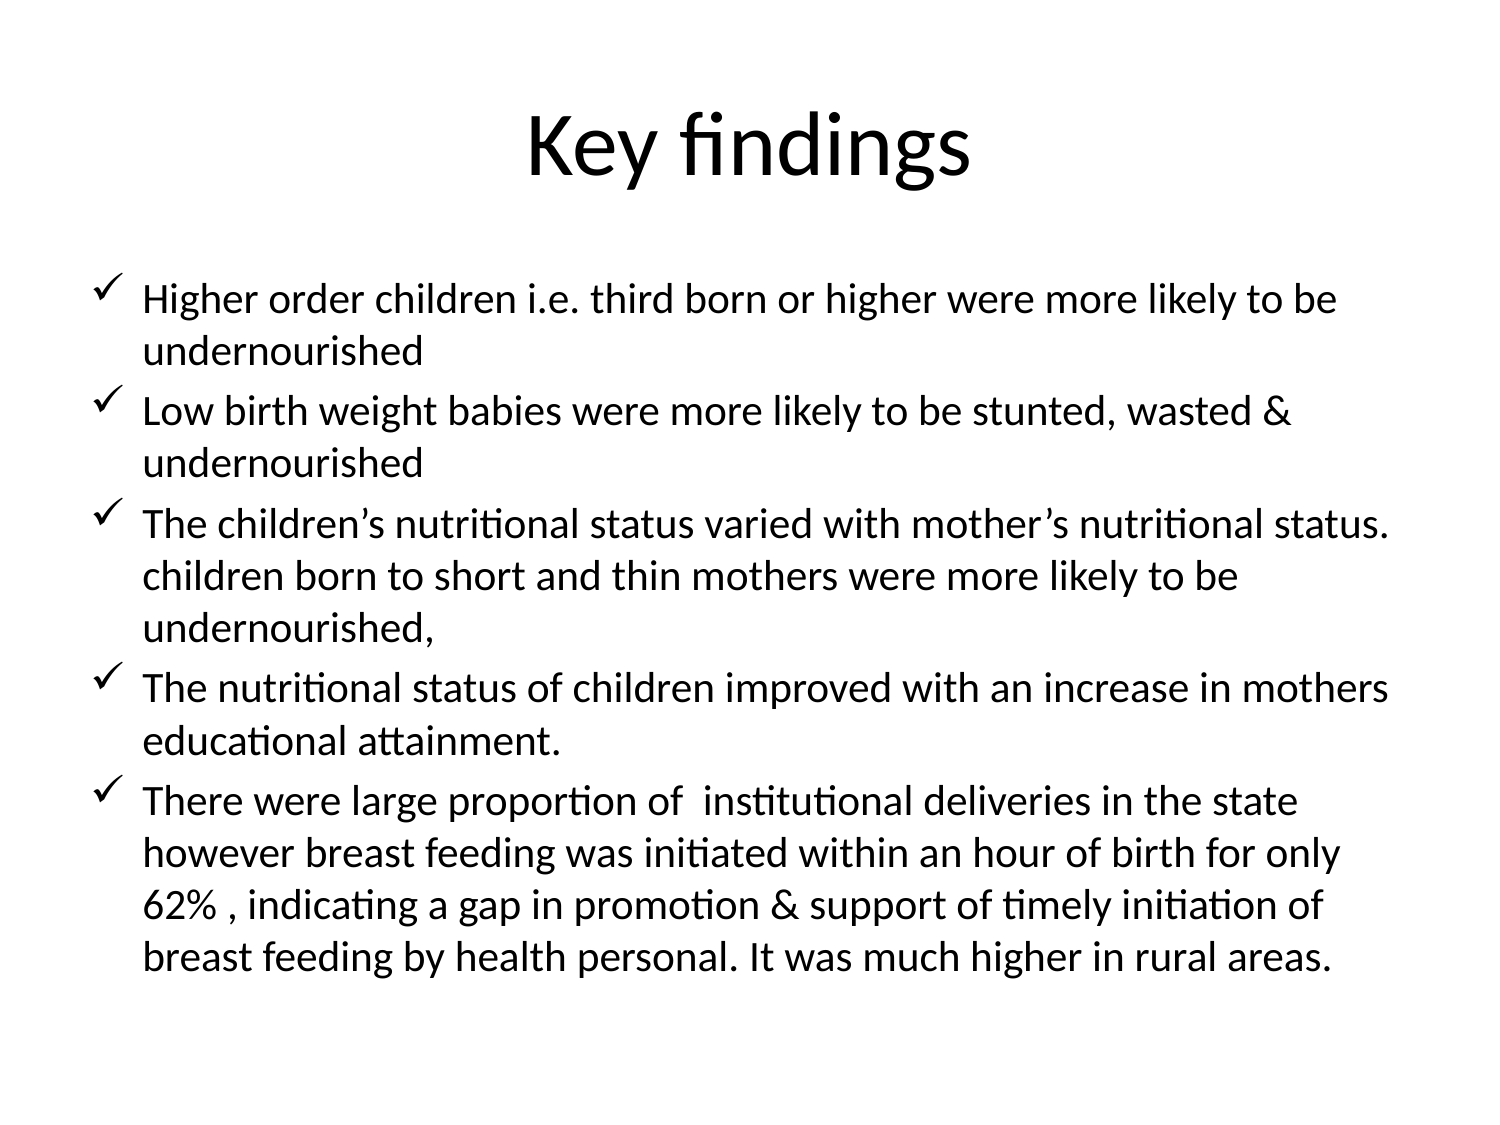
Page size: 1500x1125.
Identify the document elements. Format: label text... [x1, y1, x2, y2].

list Higher order children i.e. third born or higher were more likely to be undernourished Low birth weight babies were more likely to be stunted, wasted & undernourished The children’s nutritional status varied with mother’s nutritional status. children born to short and thin mothers were more likely to be undernourished, The nutritional status of children improved with an increase in mothers educational attainment. There were large proportion of institutional deliveries in the state however breast feeding was initiated within an hour of birth for only 62% , indicating a gap in promotion & support of timely initiation of breast feeding by health personal. It was much higher in rural areas. [75, 262, 1425, 1005]
title Key findings [75, 45, 1425, 233]
